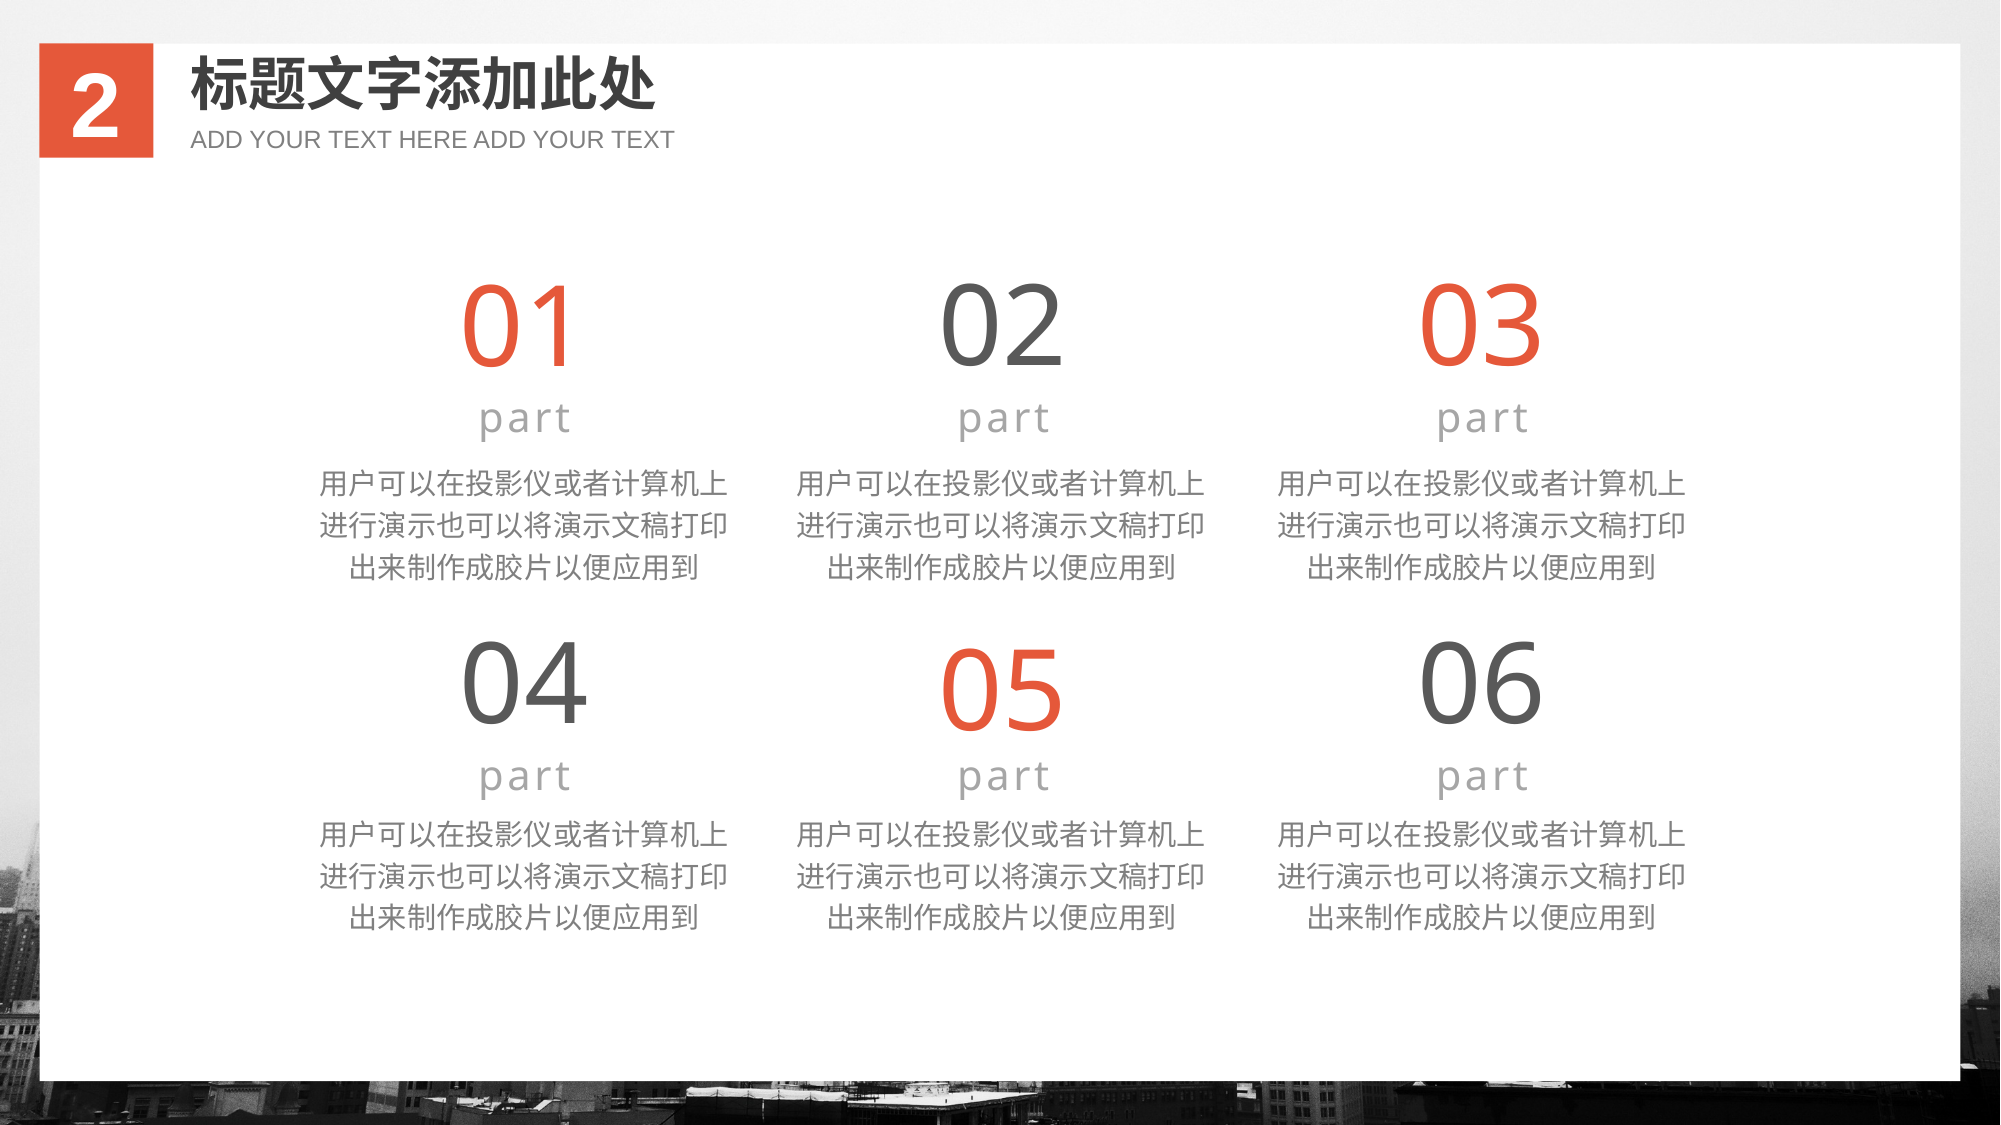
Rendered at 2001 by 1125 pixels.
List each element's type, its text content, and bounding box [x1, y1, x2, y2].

text_box 02 [903, 245, 1103, 398]
text_box part [926, 398, 1080, 450]
text_box 用户可以在投影仪或者计算机上进行演示也可以将演示文稿打印出来制作成胶片以便应用到 [778, 801, 1225, 943]
text_box part [1405, 756, 1559, 801]
text_box part [447, 383, 601, 450]
text_box 用户可以在投影仪或者计算机上进行演示也可以将演示文稿打印出来制作成胶片以便应用到 [1259, 451, 1705, 592]
text_box 03 [1382, 245, 1582, 397]
text_box 01 [424, 246, 624, 399]
picture [0, 0, 2000, 1125]
text_box part [926, 763, 1080, 801]
text_box 用户可以在投影仪或者计算机上进行演示也可以将演示文稿打印出来制作成胶片以便应用到 [301, 801, 747, 943]
text_box 用户可以在投影仪或者计算机上进行演示也可以将演示文稿打印出来制作成胶片以便应用到 [778, 451, 1225, 592]
text_box 04 [424, 604, 624, 756]
text_box 05 [903, 610, 1103, 763]
text_box 06 [1382, 604, 1582, 756]
text_box 用户可以在投影仪或者计算机上进行演示也可以将演示文稿打印出来制作成胶片以便应用到 [1259, 801, 1705, 943]
text_box 用户可以在投影仪或者计算机上进行演示也可以将演示文稿打印出来制作成胶片以便应用到 [301, 451, 747, 592]
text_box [39, 39, 780, 162]
text_box part [447, 756, 601, 801]
text_box part [1405, 397, 1559, 450]
